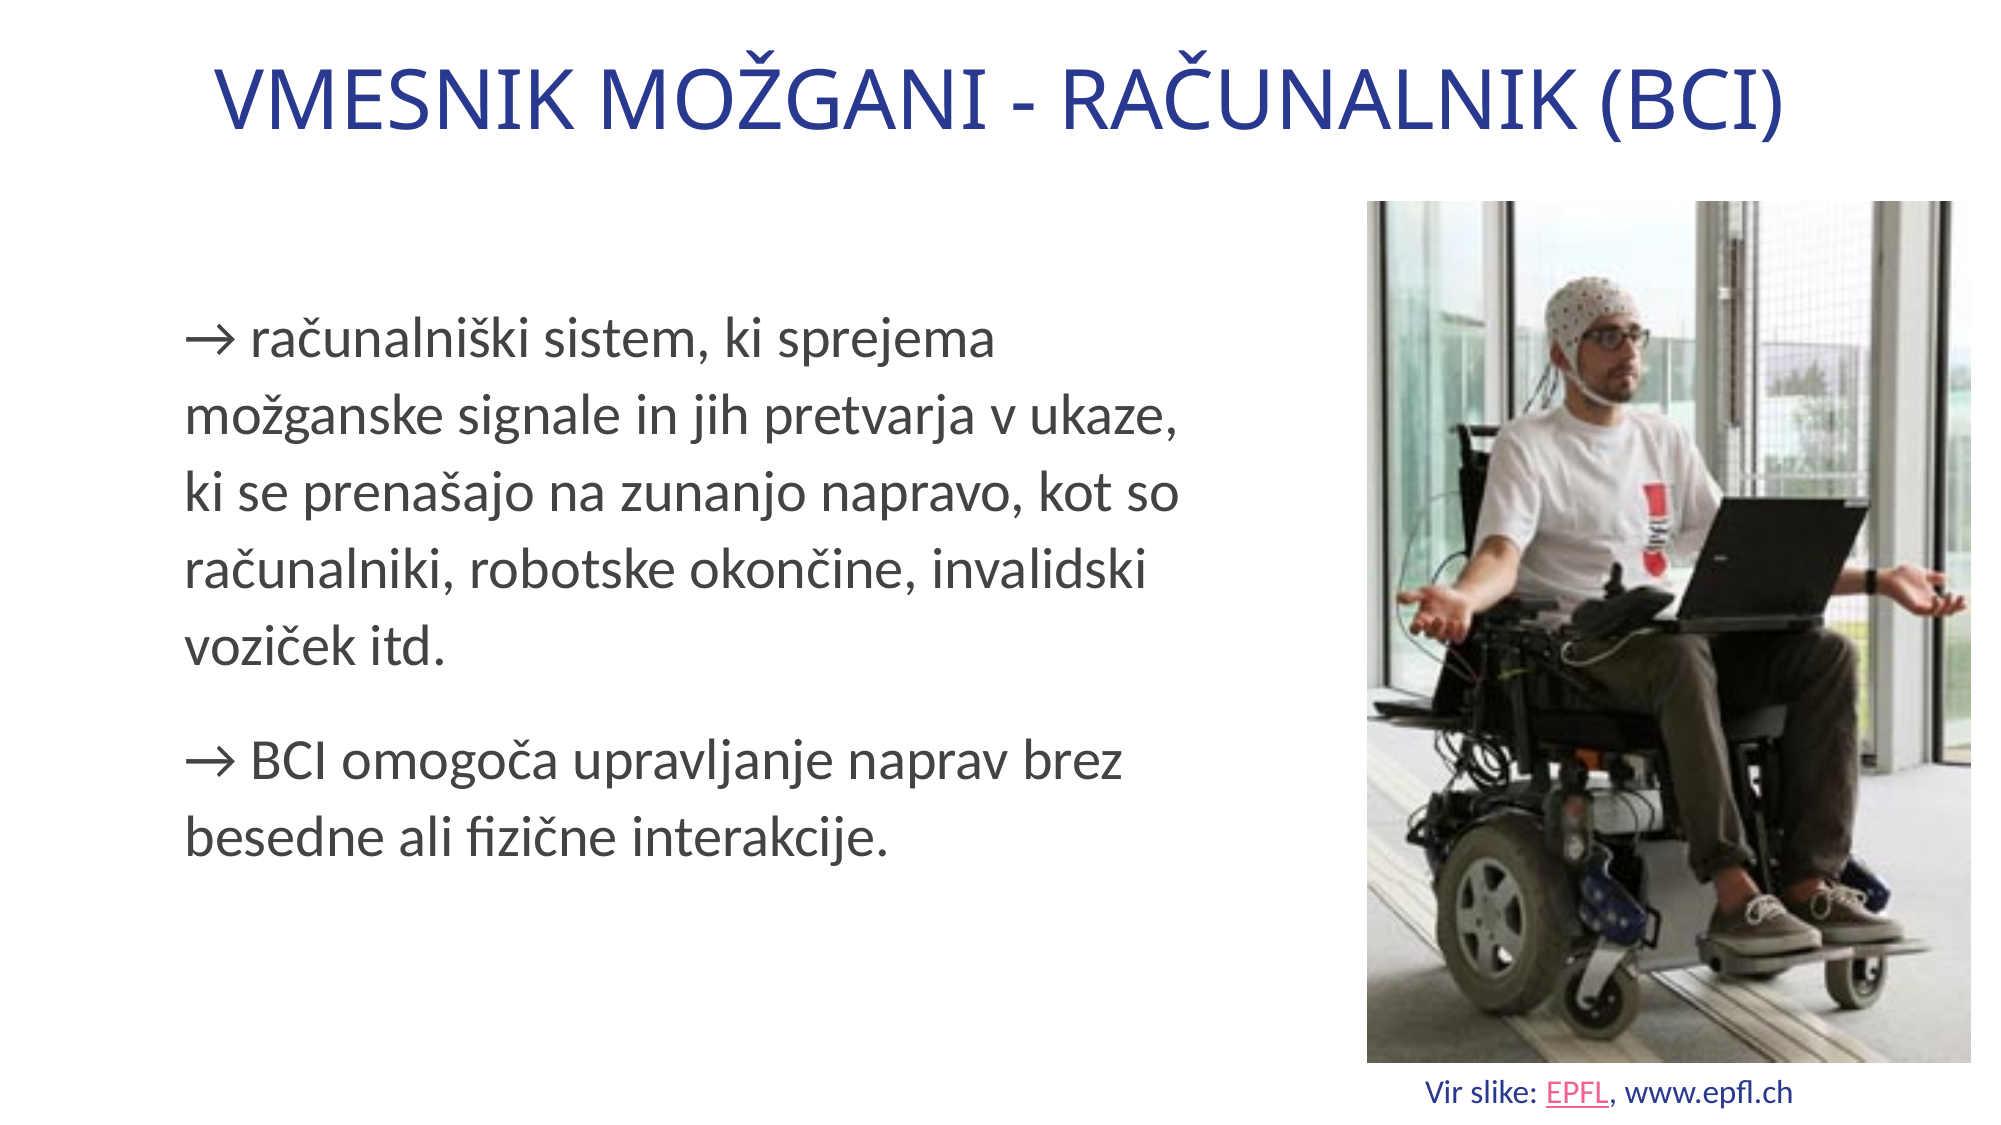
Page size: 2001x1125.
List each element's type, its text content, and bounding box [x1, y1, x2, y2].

list → računalniški sistem, ki sprejema možganske signale in jih pretvarja v ukaze, ki se prenašajo na zunanjo napravo, kot so računalniki, robotske okončine, invalidski voziček itd. → BCI omogoča upravljanje naprav brez besedne ali fizične interakcije. [94, 284, 1217, 1051]
picture [1367, 201, 1971, 1063]
title VMESNIK MOŽGANI - RAČUNALNIK (BCI) [174, 35, 1825, 171]
text_box Vir slike: EPFL, www.epfl.ch [1410, 1071, 1891, 1118]
